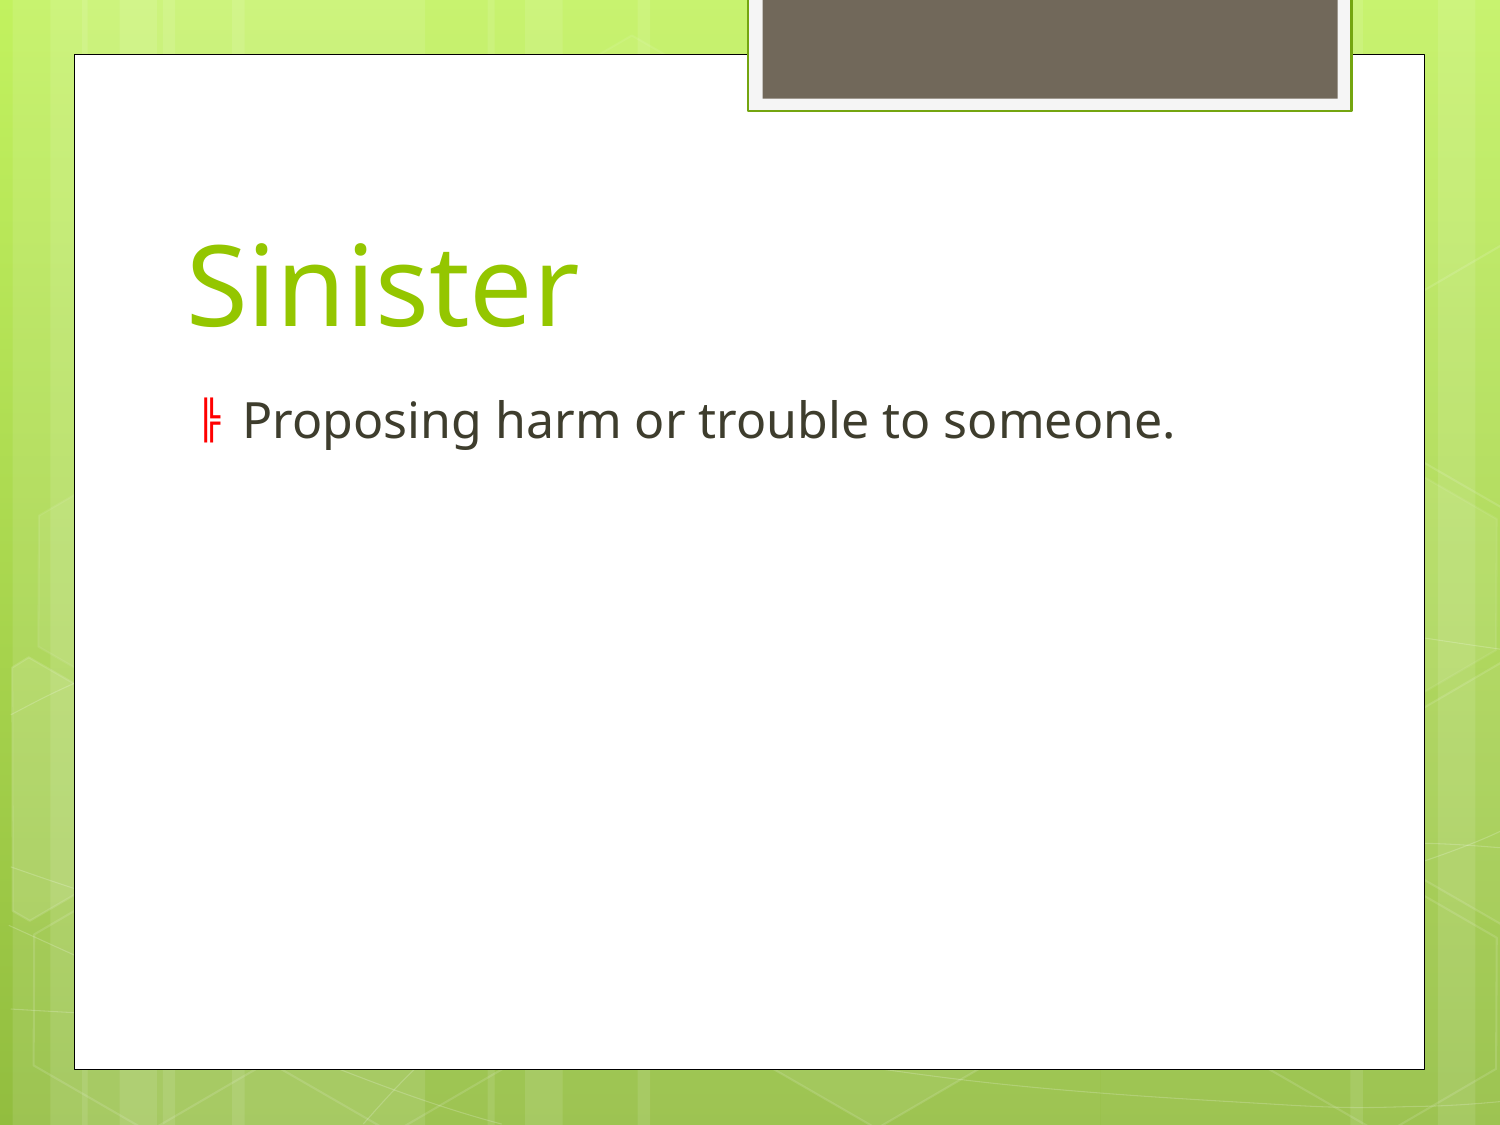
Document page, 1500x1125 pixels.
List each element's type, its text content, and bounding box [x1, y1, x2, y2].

title Sinister [171, 168, 1324, 357]
list Proposing harm or trouble to someone. [171, 381, 1283, 957]
